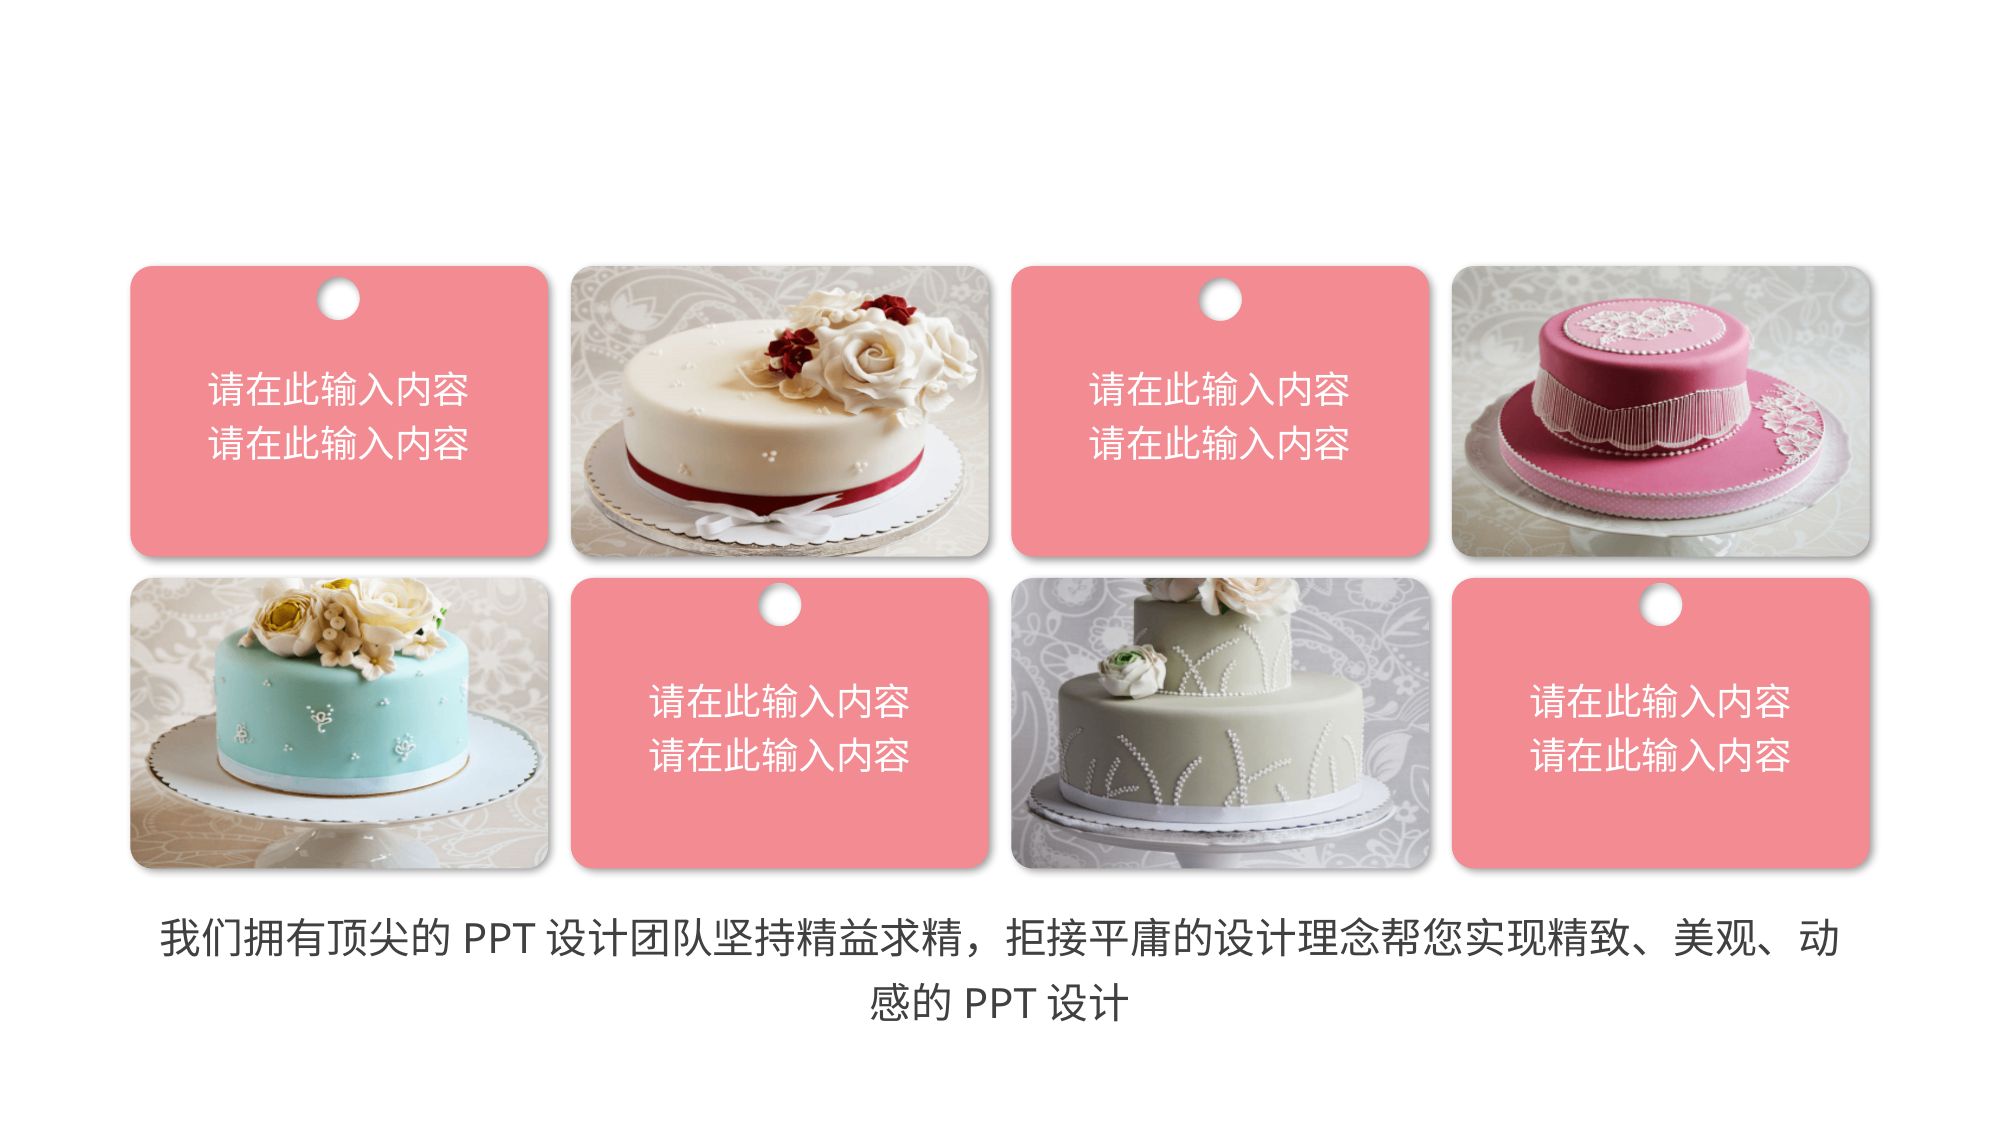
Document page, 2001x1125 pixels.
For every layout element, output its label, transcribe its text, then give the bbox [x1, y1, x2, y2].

text_box 我们拥有顶尖的PPT设计团队坚持精益求精，拒接平庸的设计理念帮您实现精致、美观、动感的PPT设计 [130, 889, 1870, 1035]
text_box [129, 576, 550, 870]
text_box 请在此输入内容 请在此输入内容 [1010, 265, 1431, 558]
text_box [1010, 576, 1431, 870]
text_box 请在此输入内容 请在此输入内容 [129, 265, 550, 558]
text_box 请在此输入内容 请在此输入内容 [569, 576, 990, 870]
text_box [569, 265, 990, 558]
text_box [1450, 265, 1871, 558]
text_box 请在此输入内容 请在此输入内容 [1450, 576, 1871, 870]
